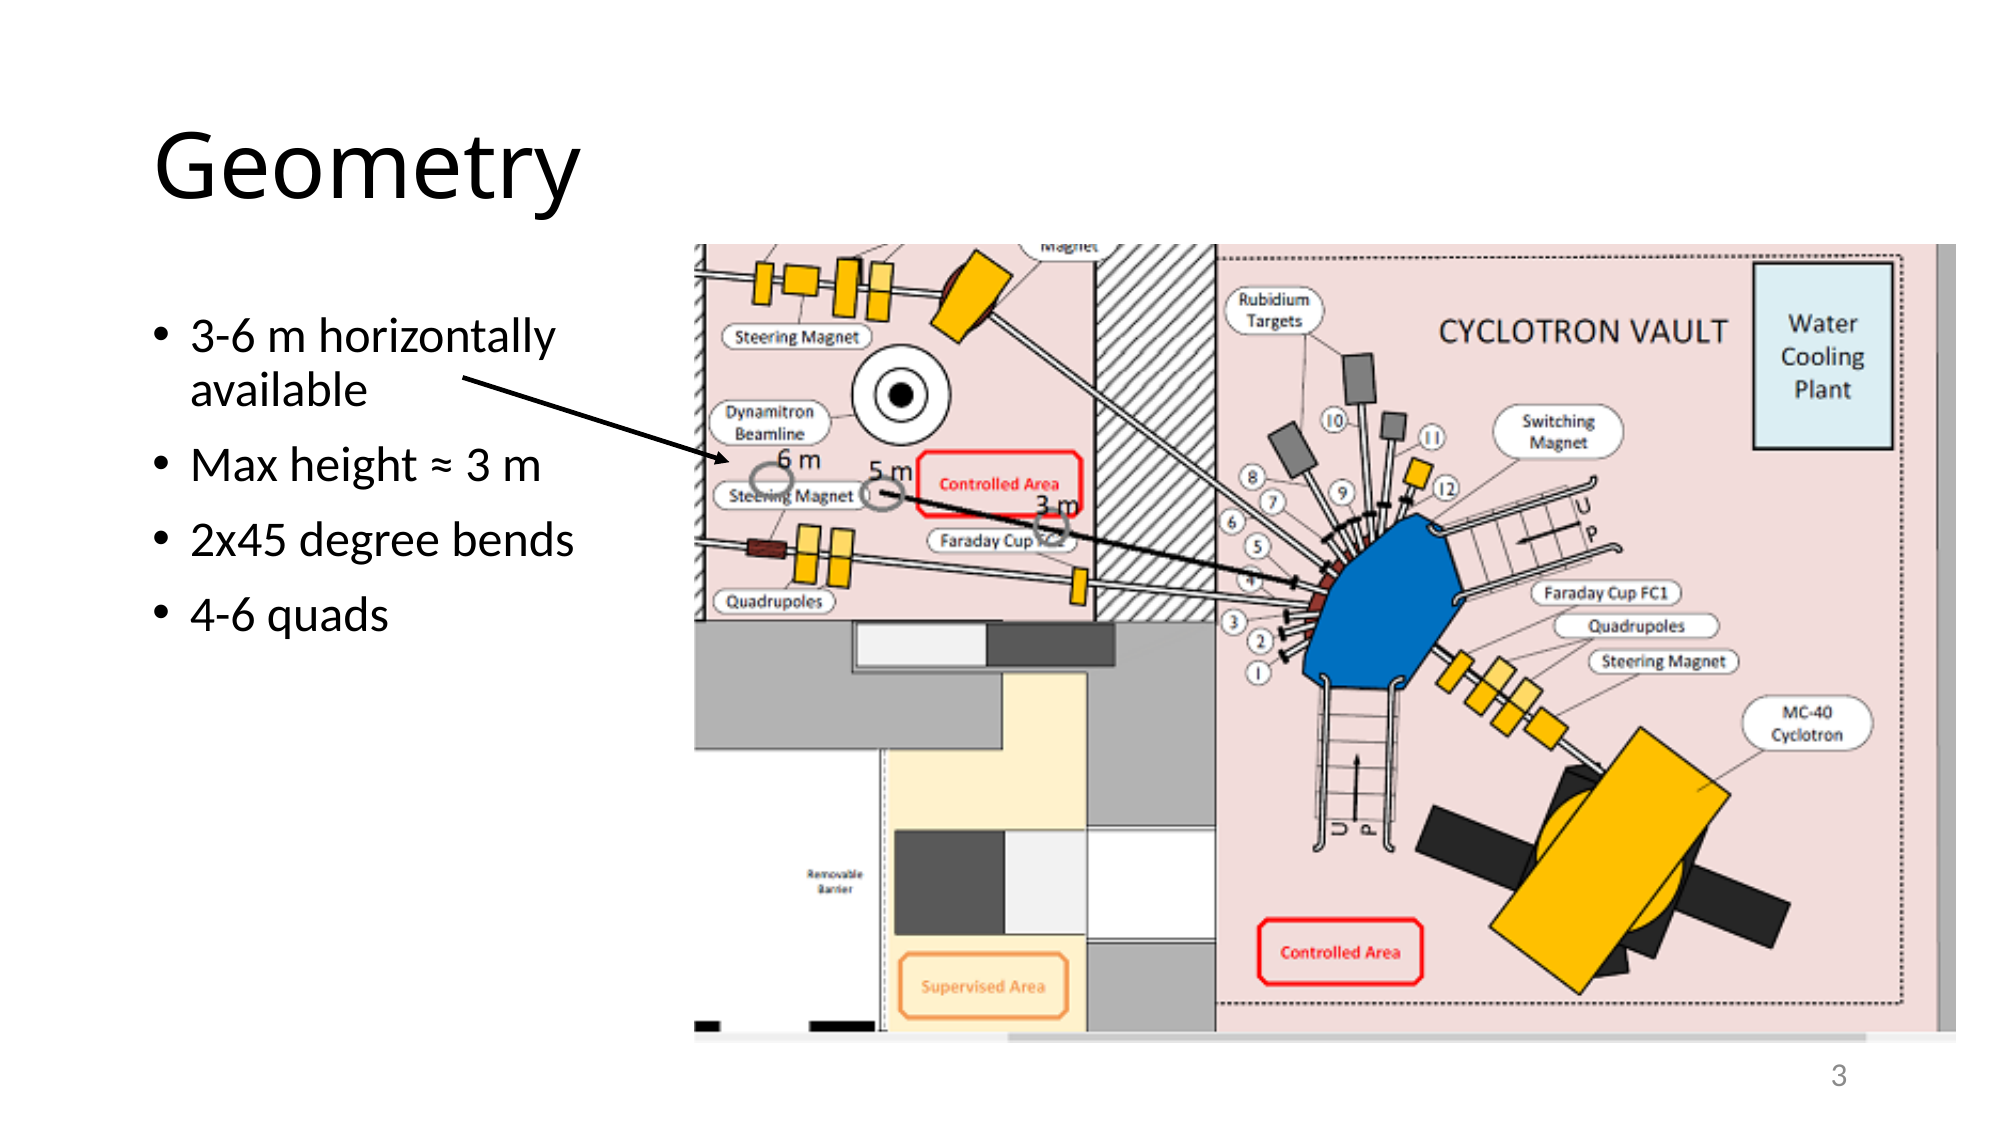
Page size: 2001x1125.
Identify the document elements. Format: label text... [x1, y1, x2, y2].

picture [694, 244, 1956, 1043]
slide_number 3 [1412, 1043, 1863, 1103]
title Geometry [137, 59, 1863, 278]
list 3-6 m horizontally available Max height ≈ 3 m 2x45 degree bends 4-6 quads [137, 301, 694, 1016]
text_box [462, 377, 730, 463]
